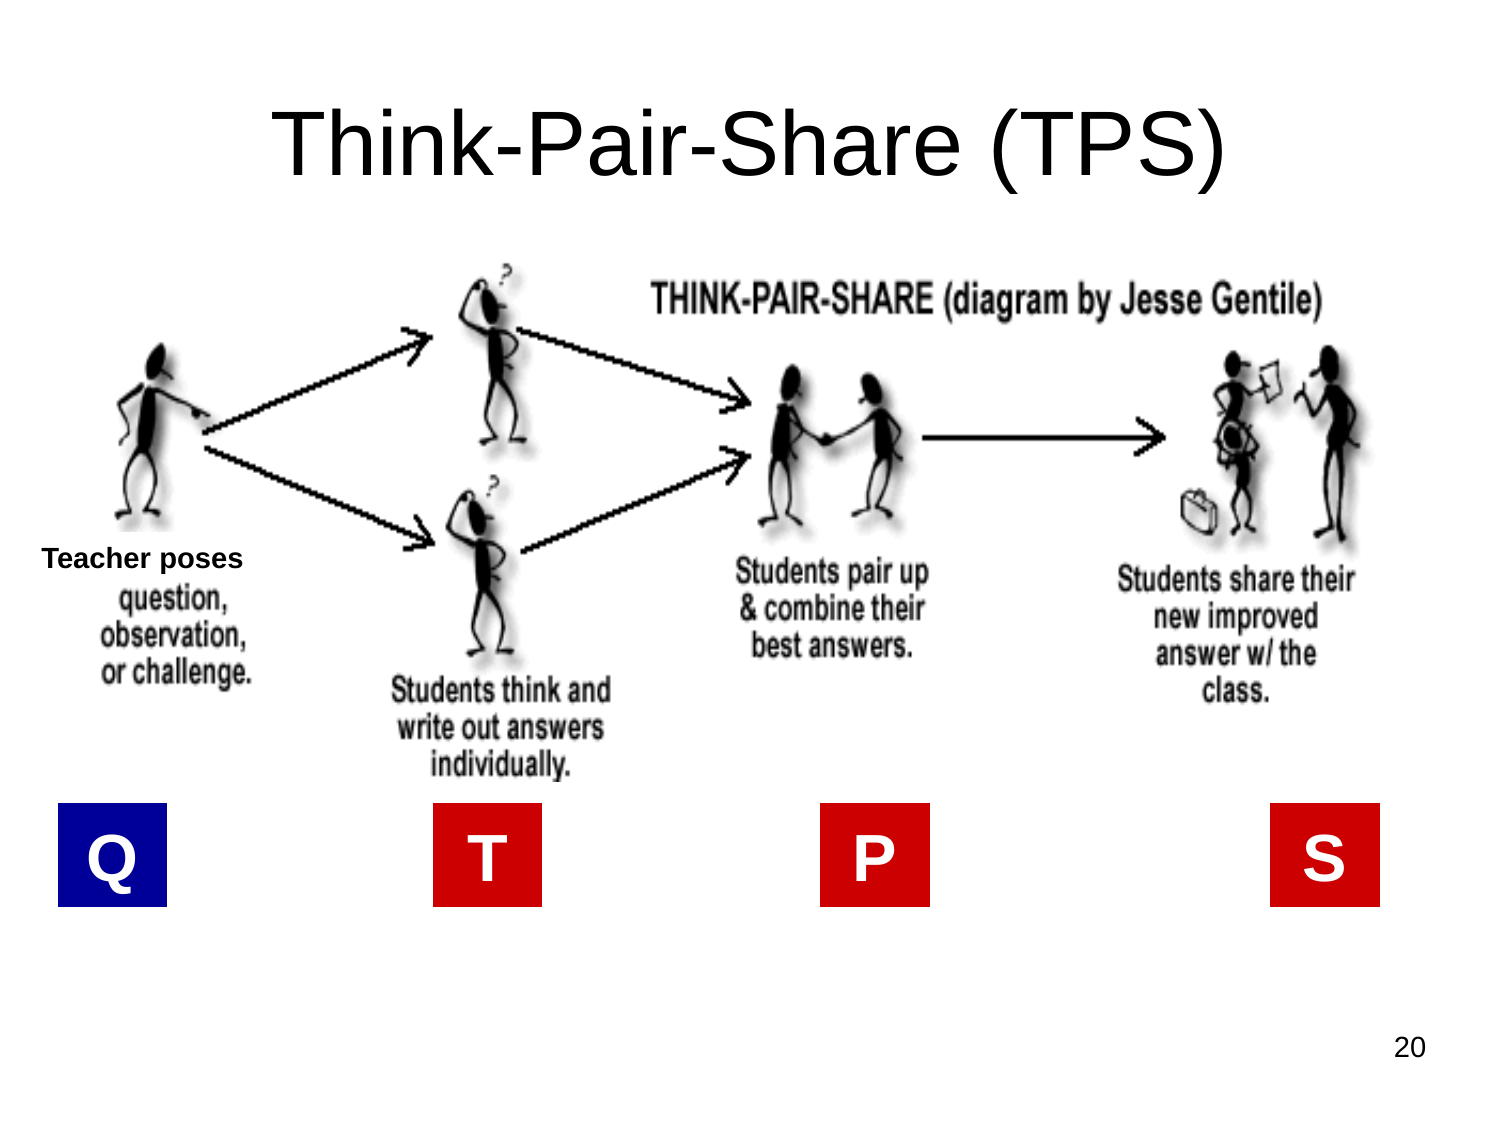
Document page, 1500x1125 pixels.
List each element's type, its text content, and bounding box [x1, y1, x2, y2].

text_box Teacher poses [26, 532, 93, 582]
text_box S [1275, 807, 1375, 903]
text_box P [825, 807, 925, 903]
text_box Q [62, 807, 163, 903]
text_box T [437, 807, 538, 903]
title Think-Pair-Share (TPS) [74, 44, 1426, 233]
picture [98, 230, 1380, 782]
slide_number 20 [1091, 1020, 1442, 1100]
